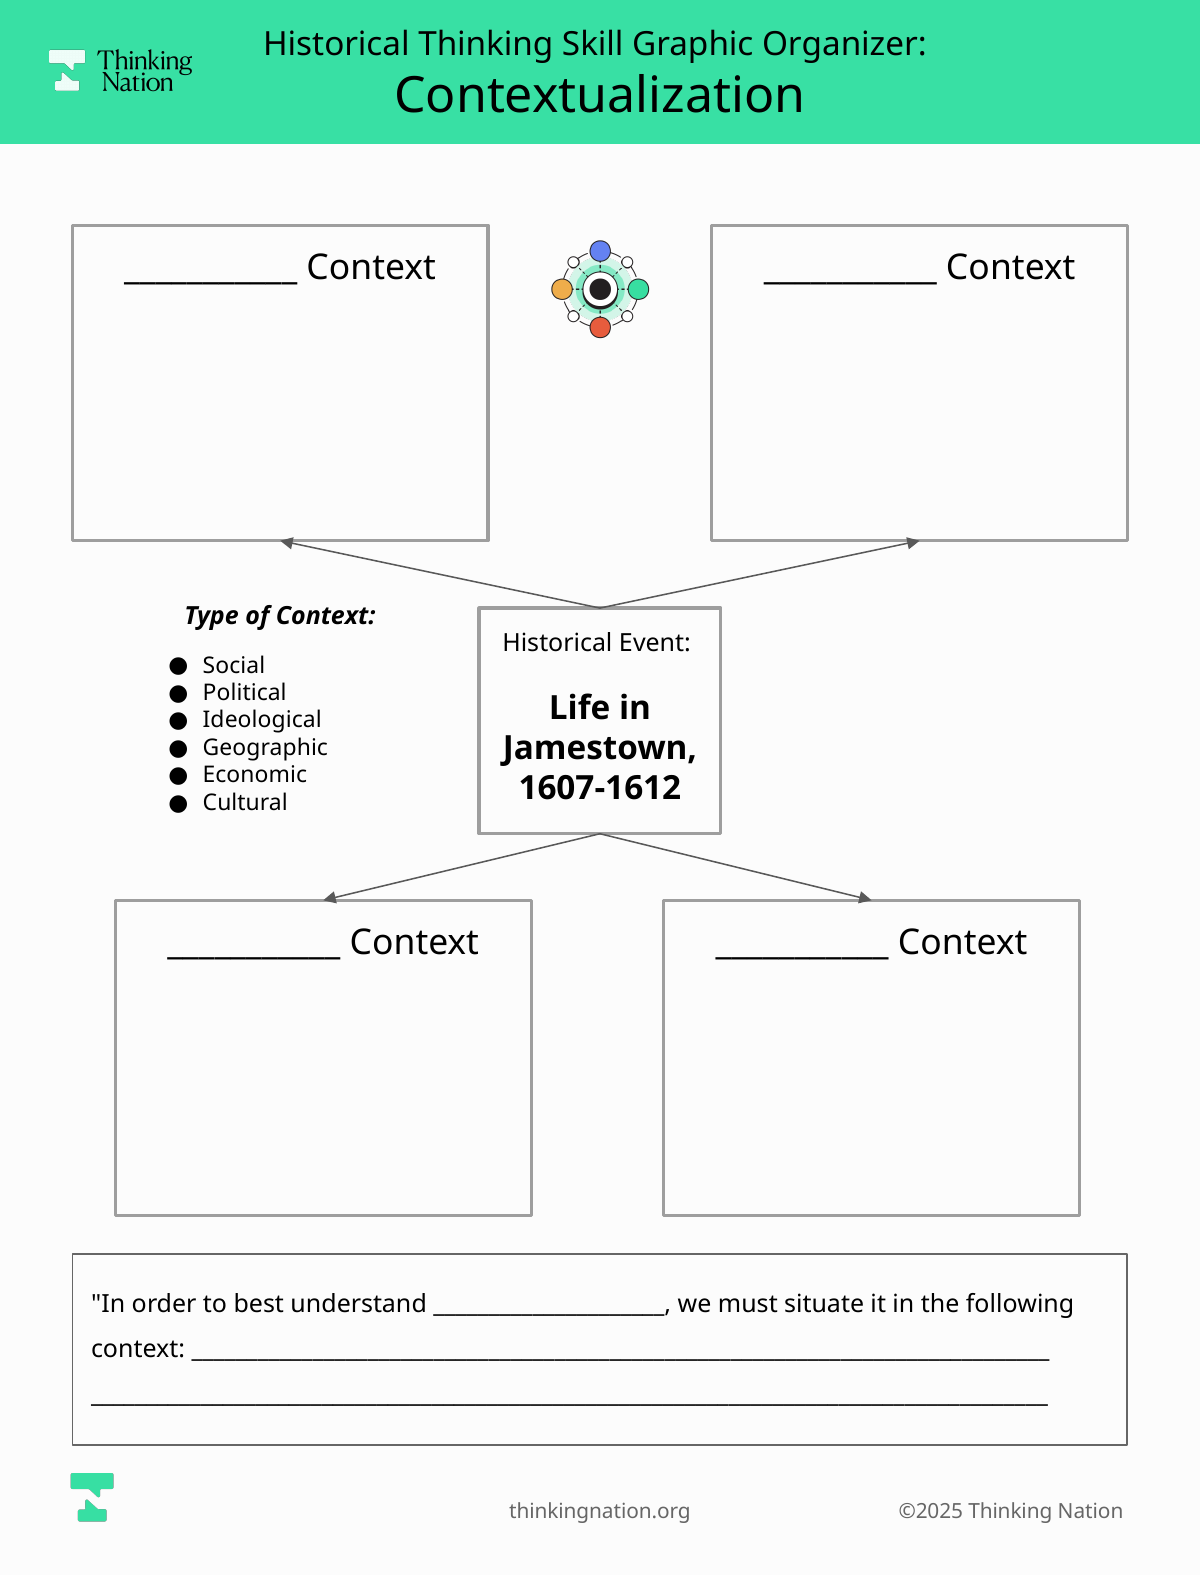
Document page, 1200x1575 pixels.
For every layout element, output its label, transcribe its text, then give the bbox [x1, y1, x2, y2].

text_box ___________ Context [72, 225, 489, 541]
text_box Historical Event: Life in Jamestown, 1607-1612 [478, 618, 721, 832]
picture [58, 1463, 126, 1531]
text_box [599, 833, 872, 901]
text_box ___________ Context [711, 225, 1128, 541]
text_box ___________ Context [115, 900, 532, 1216]
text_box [323, 833, 598, 901]
text_box Historical Thinking Skill Graphic Organizer: Contextualization [0, 0, 1200, 144]
text_box Type of Context: Social Political Ideological Geographic Economic Cultural [138, 580, 423, 834]
text_box "In order to best understand _____________________, we must situate it in the following context: ______________________________________________________________________________ _______________________________________________________________________________________ [72, 1253, 1127, 1446]
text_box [599, 540, 920, 609]
picture [536, 224, 664, 353]
text_box thinkingnation.org [457, 1483, 742, 1532]
picture [33, 35, 197, 104]
text_box ___________ Context [663, 900, 1080, 1216]
text_box ©2025 Thinking Nation [854, 1483, 1139, 1532]
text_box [279, 540, 598, 609]
